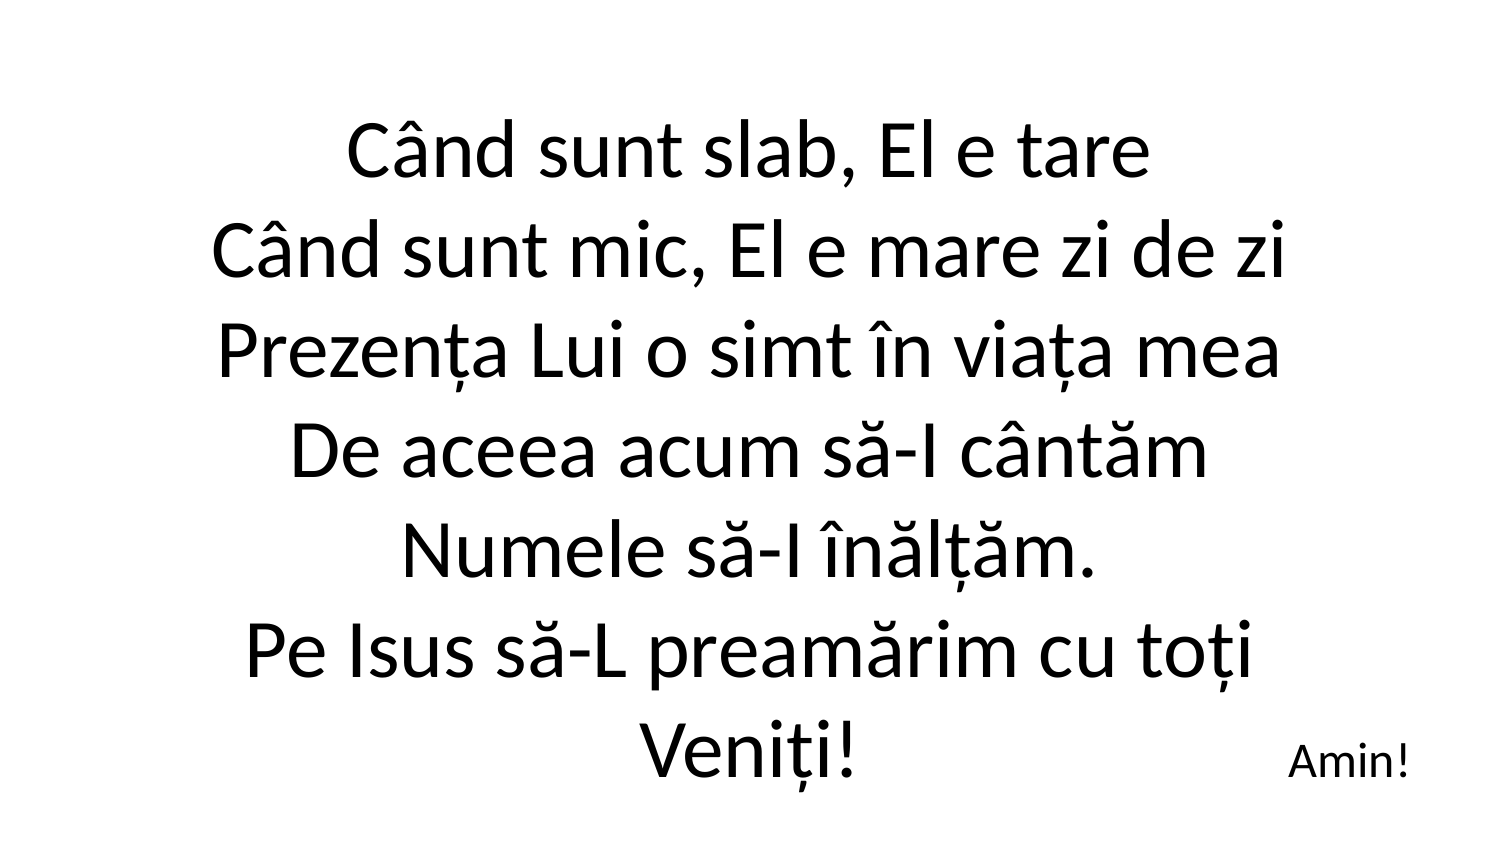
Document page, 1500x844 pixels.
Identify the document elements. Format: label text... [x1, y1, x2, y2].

text_box Amin! [1273, 674, 1427, 795]
text_box Când sunt slab, El e tare Când sunt mic, El e mare zi de zi Prezența Lui o simt în viața mea De aceea acum să-I cântăm Numele să-I înălțăm. Pe Isus să-L preamărim cu toți Veniți! [196, 42, 1304, 802]
